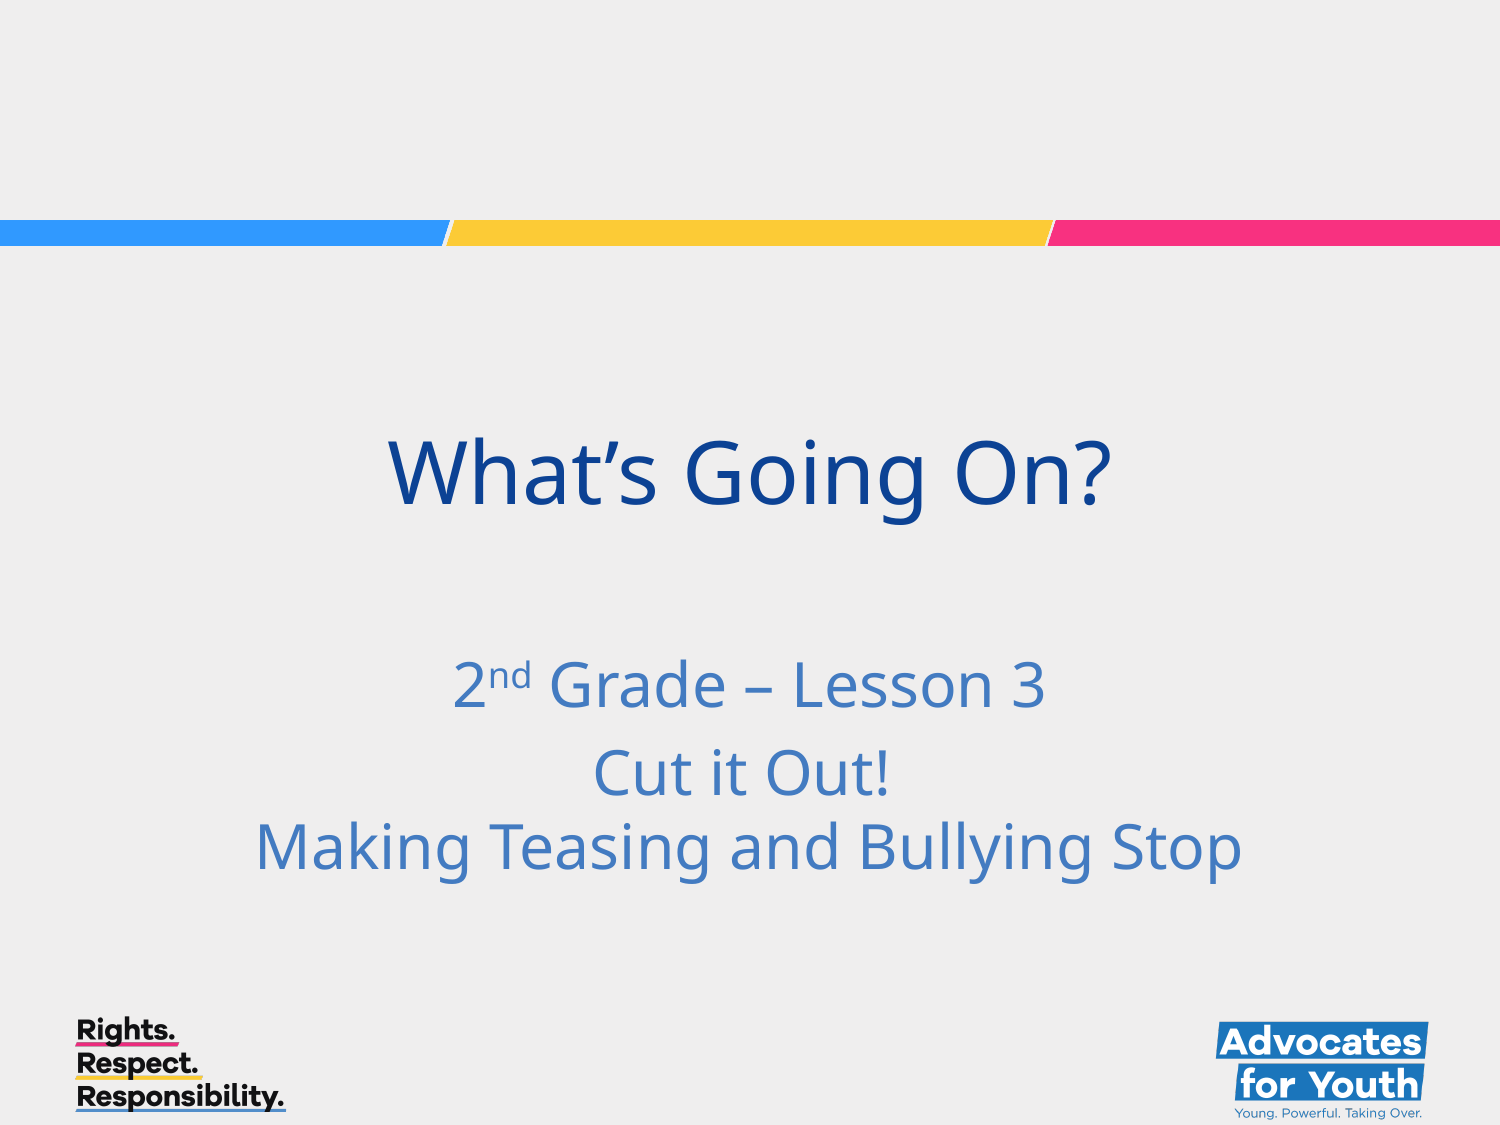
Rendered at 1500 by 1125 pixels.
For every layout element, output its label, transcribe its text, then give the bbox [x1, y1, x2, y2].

title What’s Going On? [112, 349, 1388, 591]
picture [0, 207, 1500, 258]
subtitle 2nd Grade – Lesson 3 Cut it Out! Making Teasing and Bullying Stop [225, 637, 1275, 925]
